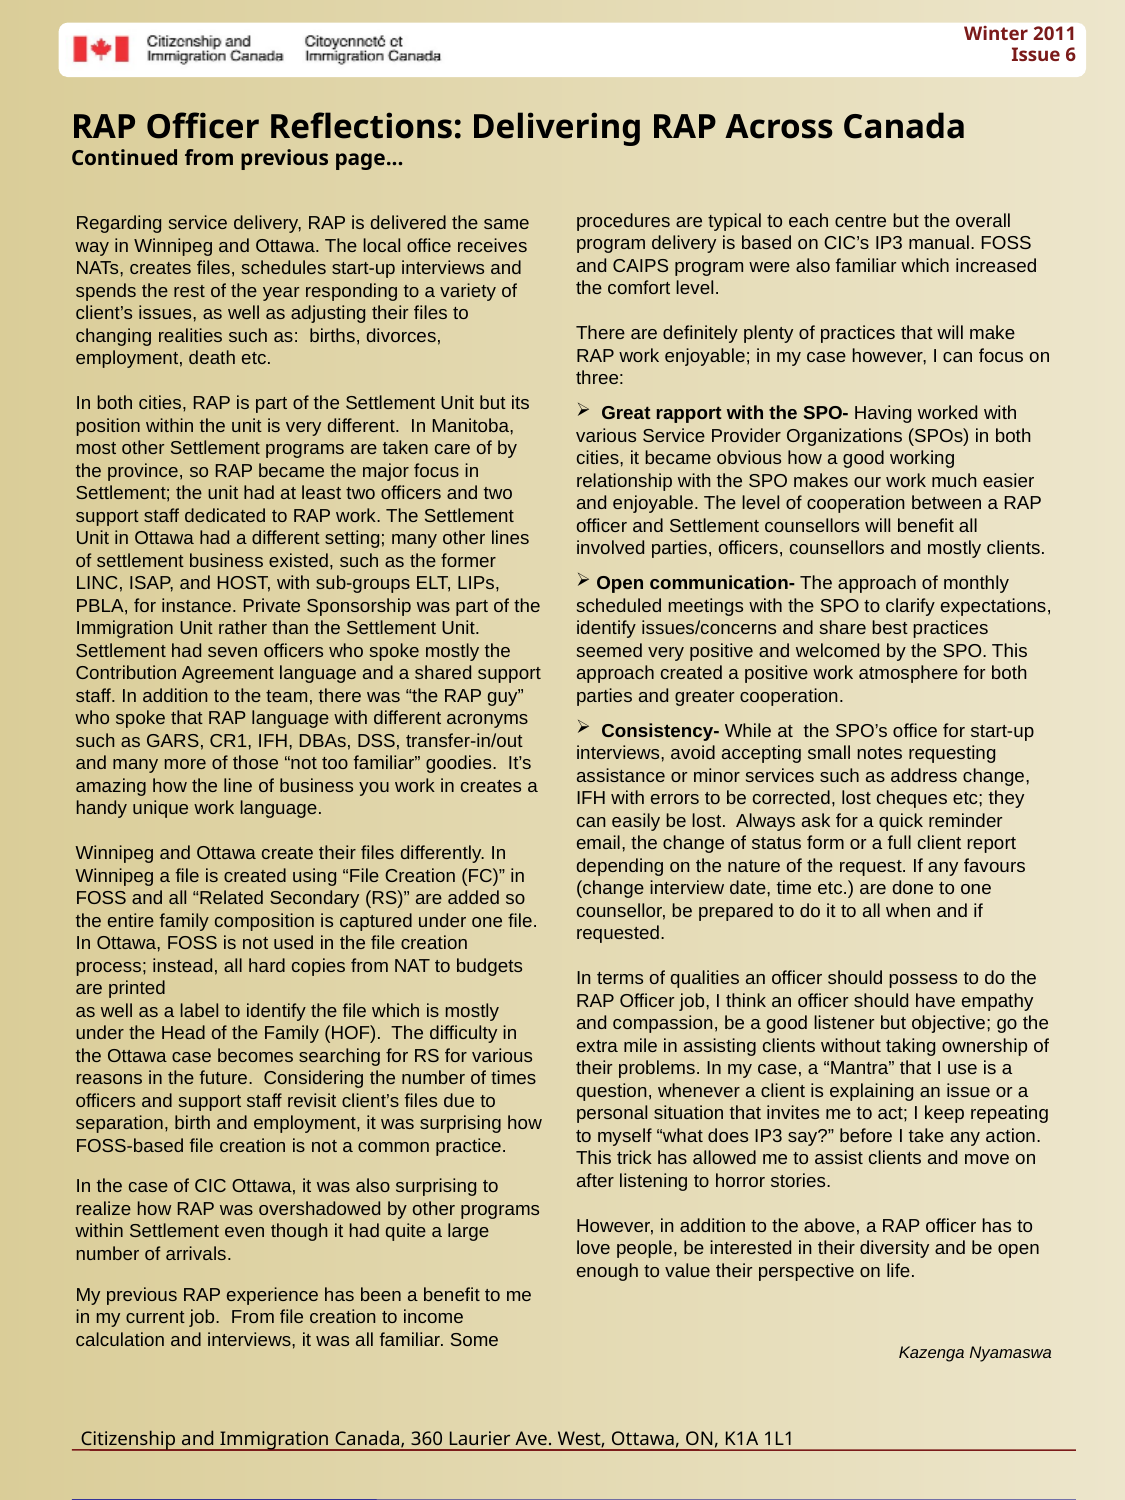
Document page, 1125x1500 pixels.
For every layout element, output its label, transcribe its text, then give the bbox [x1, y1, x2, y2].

list Regarding service delivery, RAP is delivered the same way in Winnipeg and Ottawa. The local office receives NATs, creates files, schedules start-up interviews and spends the rest of the year responding to a variety of client’s issues, as well as adjusting their files to changing realities such as: births, divorces, employment, death etc. In both cities, RAP is part of the Settlement Unit but its position within the unit is very different. In Manitoba, most other Settlement programs are taken care of by the province, so RAP became the major focus in Settlement; the unit had at least two officers and two support staff dedicated to RAP work. The Settlement Unit in Ottawa had a different setting; many other lines of settlement business existed, such as the former LINC, ISAP, and HOST, with sub-groups ELT, LIPs, PBLA, for instance. Private Sponsorship was part of the Immigration Unit rather than the Settlement Unit. Settlement had seven officers who spoke mostly the Contribution Agreement language and a shared support staff. In addition to the team, there was “the RAP guy” who spoke that RAP language with different acronyms such as GARS, CR1, IFH, DBAs, DSS, transfer-in/out and many more of those “not too familiar” goodies. It’s amazing how the line of business you work in creates a handy unique work language. Winnipeg and Ottawa create their files differently. In Winnipeg a file is created using “File Creation (FC)” in FOSS and all “Related Secondary (RS)” are added so the entire family composition is captured under one file. In Ottawa, FOSS is not used in the file creation process; instead, all hard copies from NAT to budgets are printed as well as a label to identify the file which is mostly under the Head of the Family (HOF). The difficulty in the Ottawa case becomes searching for RS for various reasons in the future. Considering the number of times officers and support staff revisit client’s files due to separation, birth and employment, it was surprising how FOSS-based file creation is not a common practice. In the case of CIC Ottawa, it was also surprising to realize how RAP was overshadowed by other programs within Settlement even though it had quite a large number of arrivals. My previous RAP experience has been a benefit to me in my current job. From file creation to income calculation and interviews, it was all familiar. Some [60, 202, 560, 1409]
text_box Winter 2011 Issue 6 [883, 24, 1077, 87]
text_box RAP Officer Reflections: Delivering RAP Across Canada Continued from previous page... [56, 97, 1083, 178]
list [65, 23, 450, 76]
list procedures are typical to each centre but the overall program delivery is based on CIC’s IP3 manual. FOSS and CAIPS program were also familiar which increased the comfort level. There are definitely plenty of practices that will make RAP work enjoyable; in my case however, I can focus on three: Great rapport with the SPO- Having worked with various Service Provider Organizations (SPOs) in both cities, it became obvious how a good working relationship with the SPO makes our work much easier and enjoyable. The level of cooperation between a RAP officer and Settlement counsellors will benefit all involved parties, officers, counsellors and mostly clients. Open communication- The approach of monthly scheduled meetings with the SPO to clarify expectations, identify issues/concerns and share best practices seemed very positive and welcomed by the SPO. This approach created a positive work atmosphere for both parties and greater cooperation. Consistency- While at the SPO’s office for start-up interviews, avoid accepting small notes requesting assistance or minor services such as address change, IFH with errors to be corrected, lost cheques etc; they can easily be lost. Always ask for a quick reminder email, the change of status form or a full client report depending on the nature of the request. If any favours (change interview date, time etc.) are done to one counsellor, be prepared to do it to all when and if requested. In terms of qualities an officer should possess to do the RAP Officer job, I think an officer should have empathy and compassion, be a good listener but objective; go the extra mile in assisting clients without taking ownership of their problems. In my case, a “Mantra” that I use is a question, whenever a client is explaining an issue or a personal situation that invites me to act; I keep repeating to myself “what does IP3 say?” before I take any action. This trick has allowed me to assist clients and move on after listening to horror stories. However, in addition to the above, a RAP officer has to love people, be interested in their diversity and be open enough to value their perspective on life. Kazenga Nyamaswa [560, 200, 1068, 1426]
